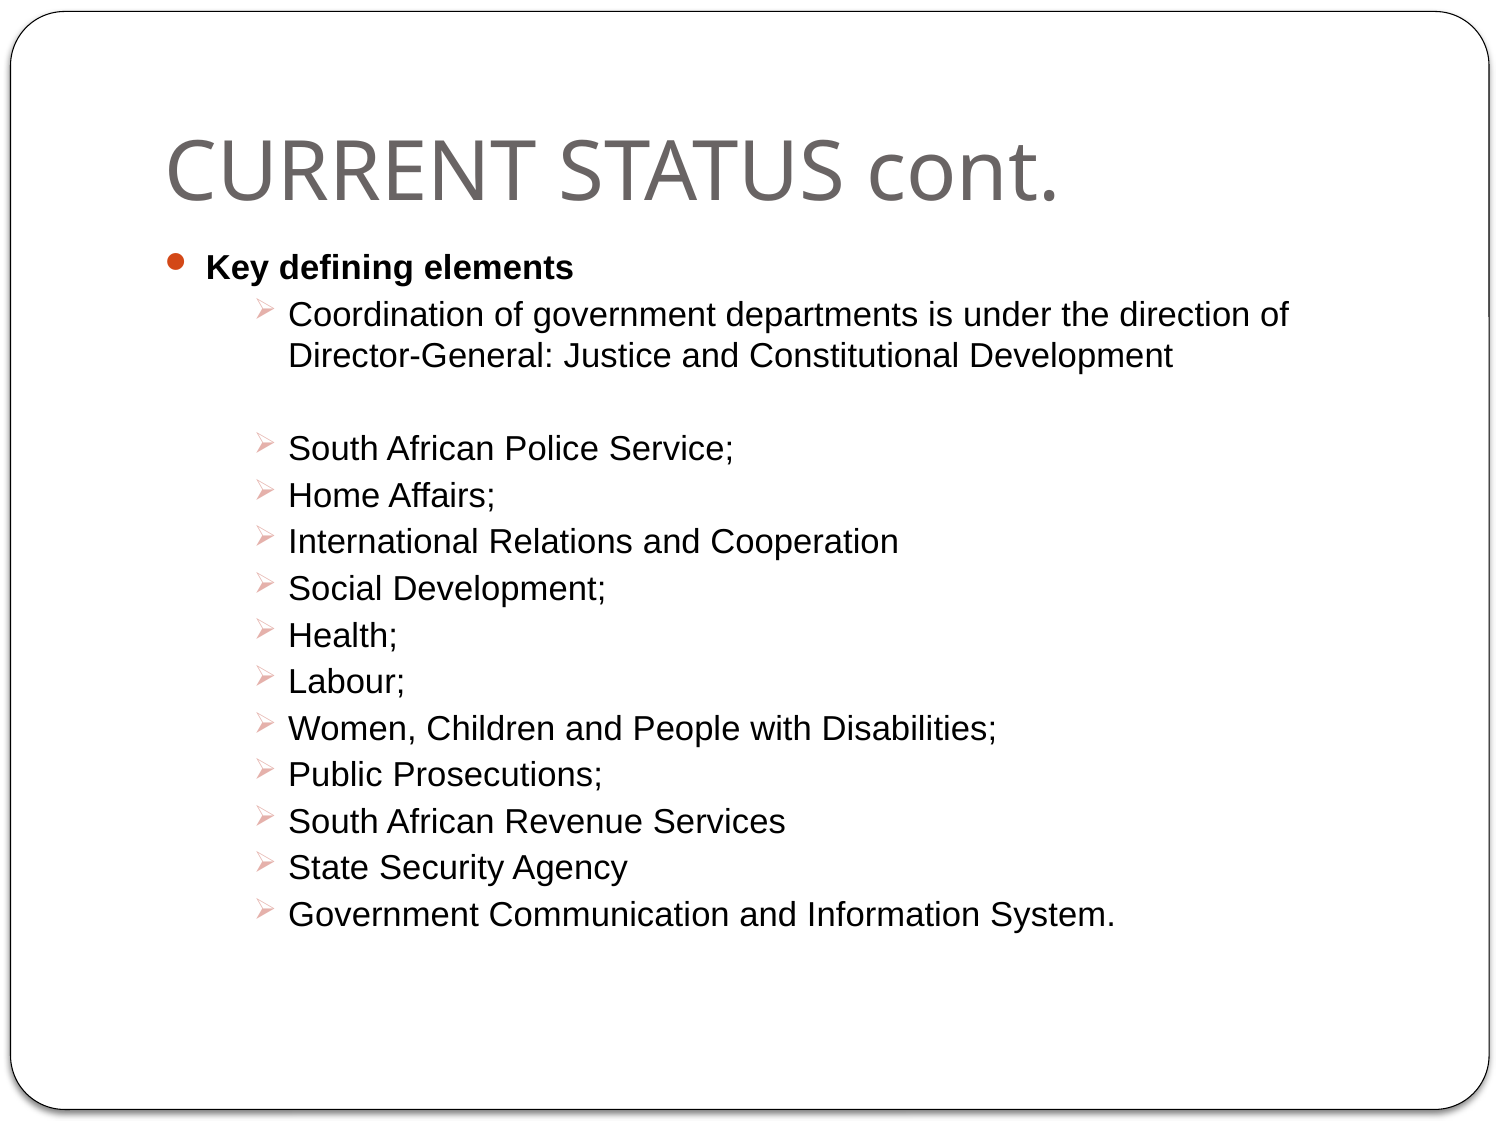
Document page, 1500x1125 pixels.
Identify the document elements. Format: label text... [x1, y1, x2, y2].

title CURRENT STATUS cont. [150, 45, 1425, 233]
list Key defining elements Coordination of government departments is under the direction of Director-General: Justice and Constitutional Development South African Police Service; Home Affairs; International Relations and Cooperation Social Development; Health; Labour; Women, Children and People with Disabilities; Public Prosecutions; South African Revenue Services State Security Agency Government Communication and Information System. [150, 237, 1425, 988]
